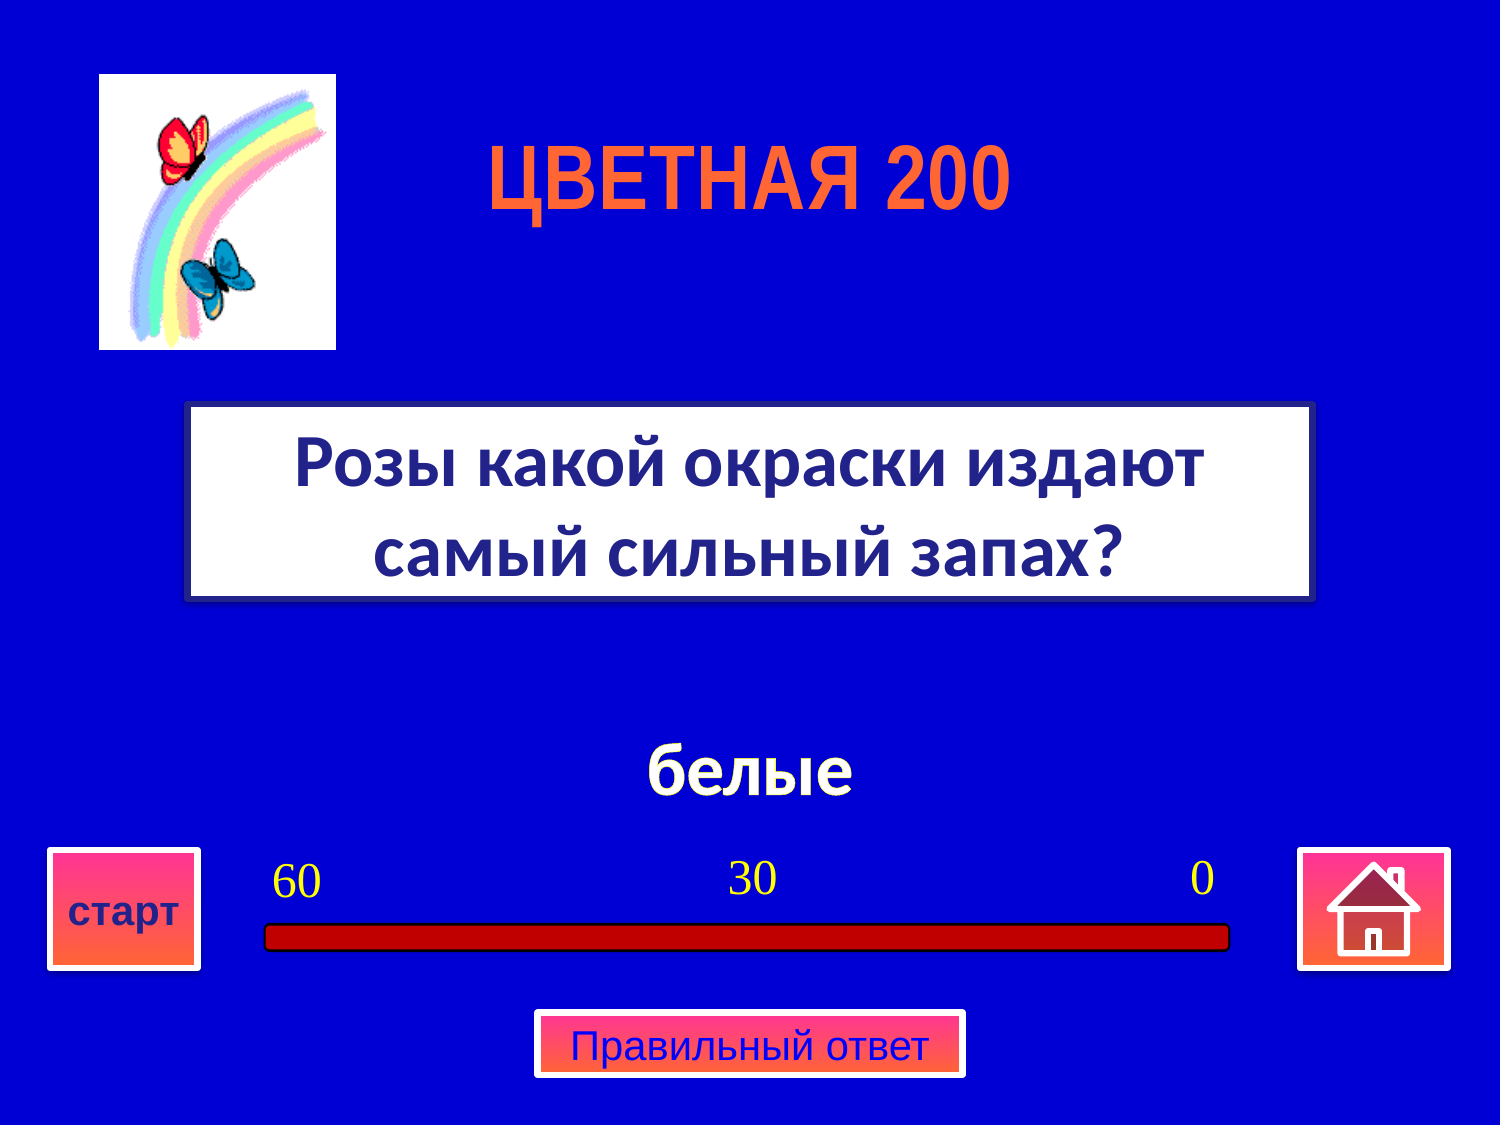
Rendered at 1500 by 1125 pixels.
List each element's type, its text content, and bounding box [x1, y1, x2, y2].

text_box ЦВЕТНАЯ 200 [374, 120, 1125, 225]
text_box 0 [1175, 837, 1231, 913]
text_box Правильный ответ [535, 1010, 965, 1077]
text_box 30 [712, 837, 793, 913]
text_box белые [0, 712, 1500, 818]
text_box Розы какой окраски издают самый сильный запах? [184, 401, 1316, 602]
picture [99, 74, 337, 351]
text_box 60 [257, 840, 337, 915]
text_box [263, 923, 1231, 952]
text_box [1297, 847, 1451, 971]
text_box старт [47, 847, 201, 971]
